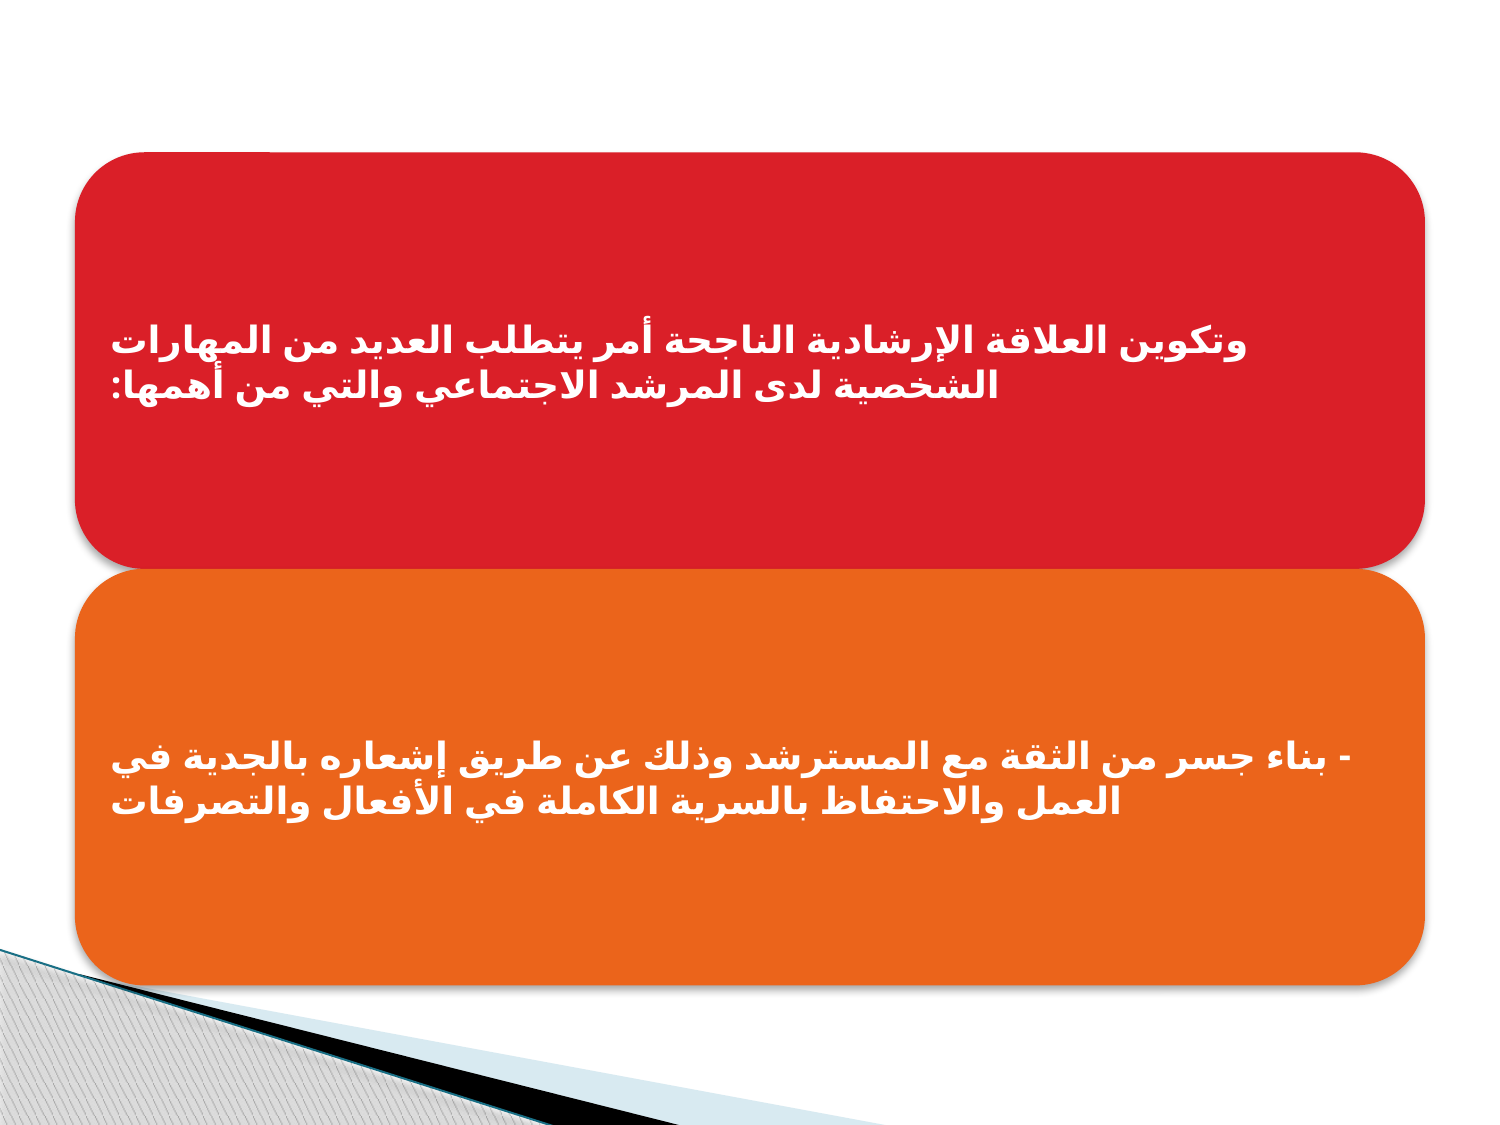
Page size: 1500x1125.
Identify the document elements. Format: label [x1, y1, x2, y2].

list [74, 152, 1426, 986]
